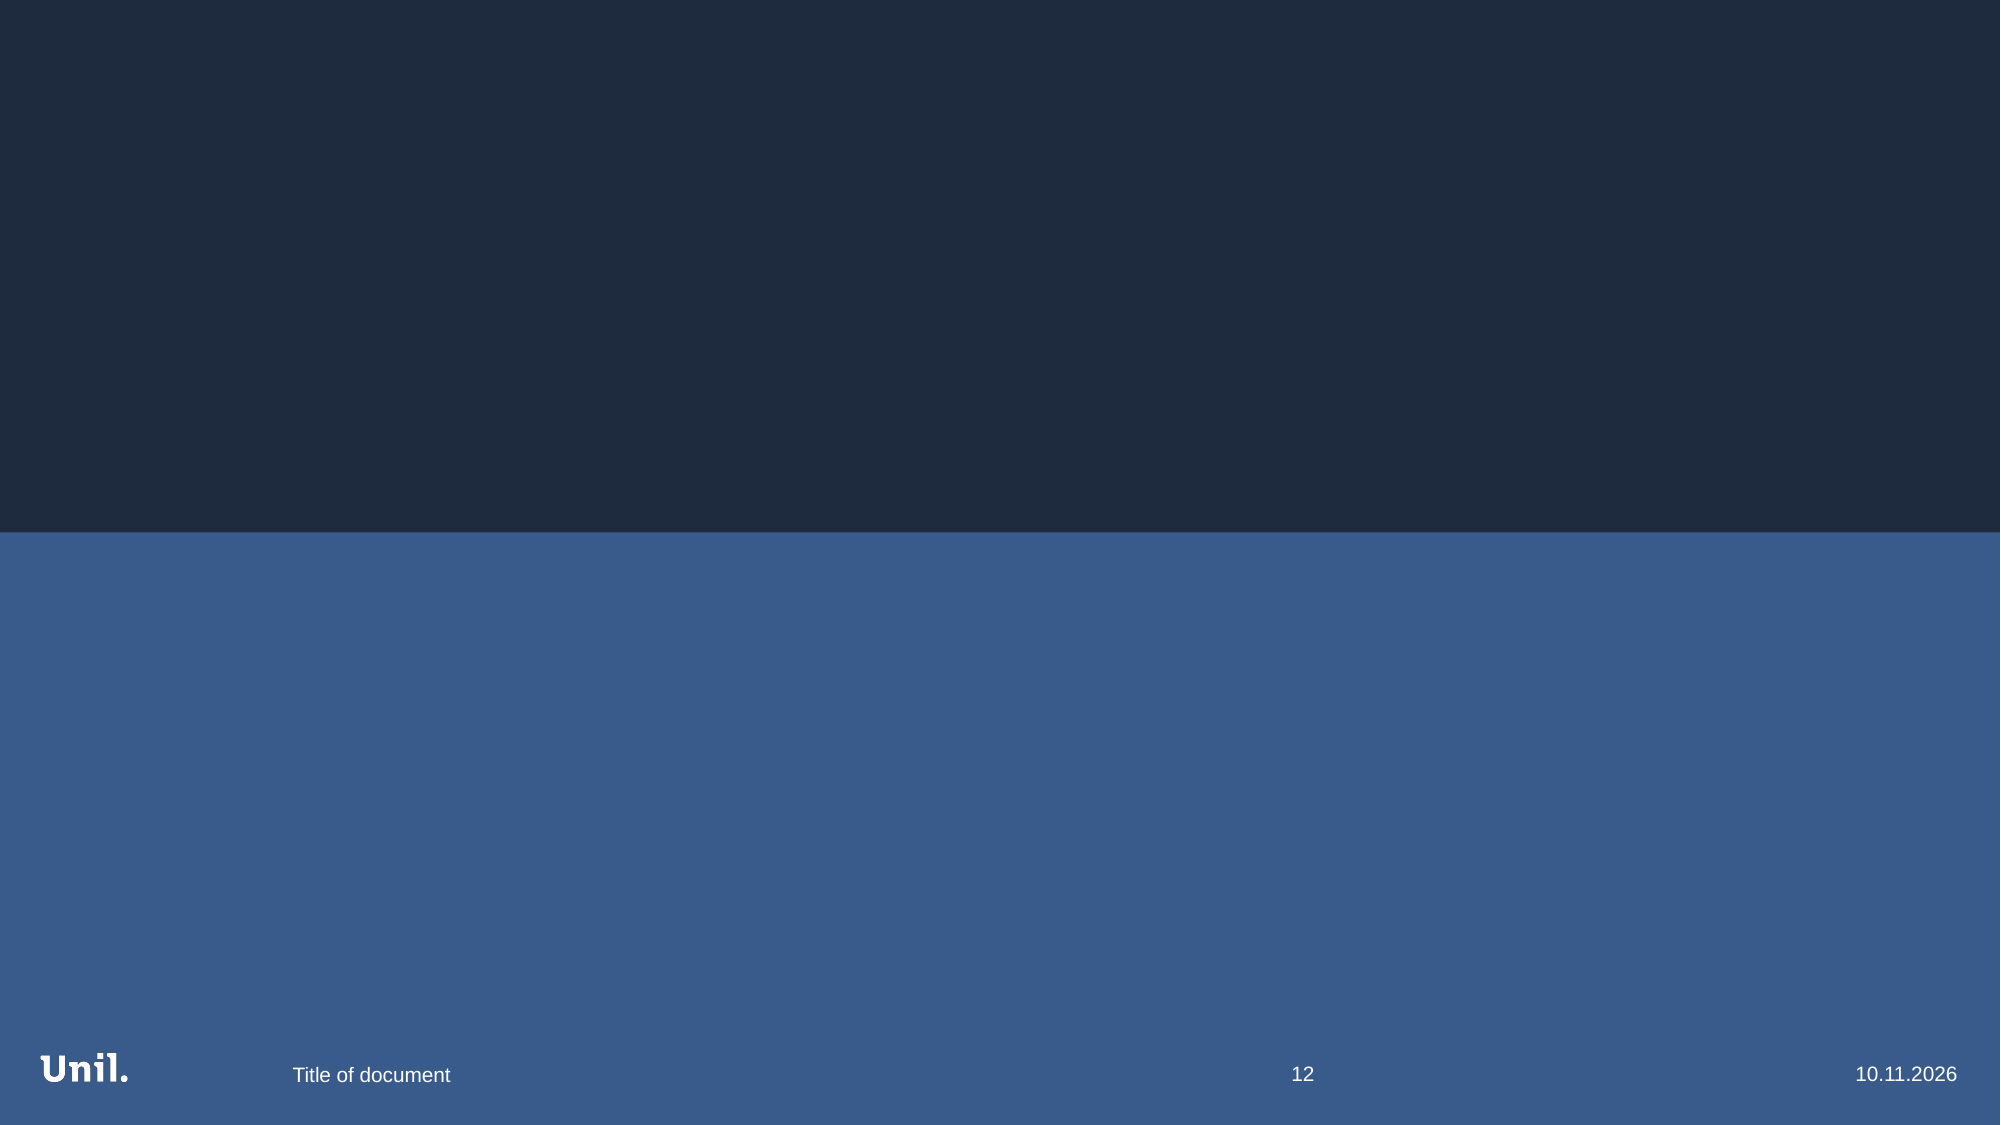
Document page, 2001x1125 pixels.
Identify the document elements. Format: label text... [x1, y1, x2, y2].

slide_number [1789, 1026, 1958, 1086]
slide_number 12 [1250, 1037, 1355, 1086]
footer Title of document [292, 1011, 1048, 1087]
picture [27, 1042, 141, 1095]
